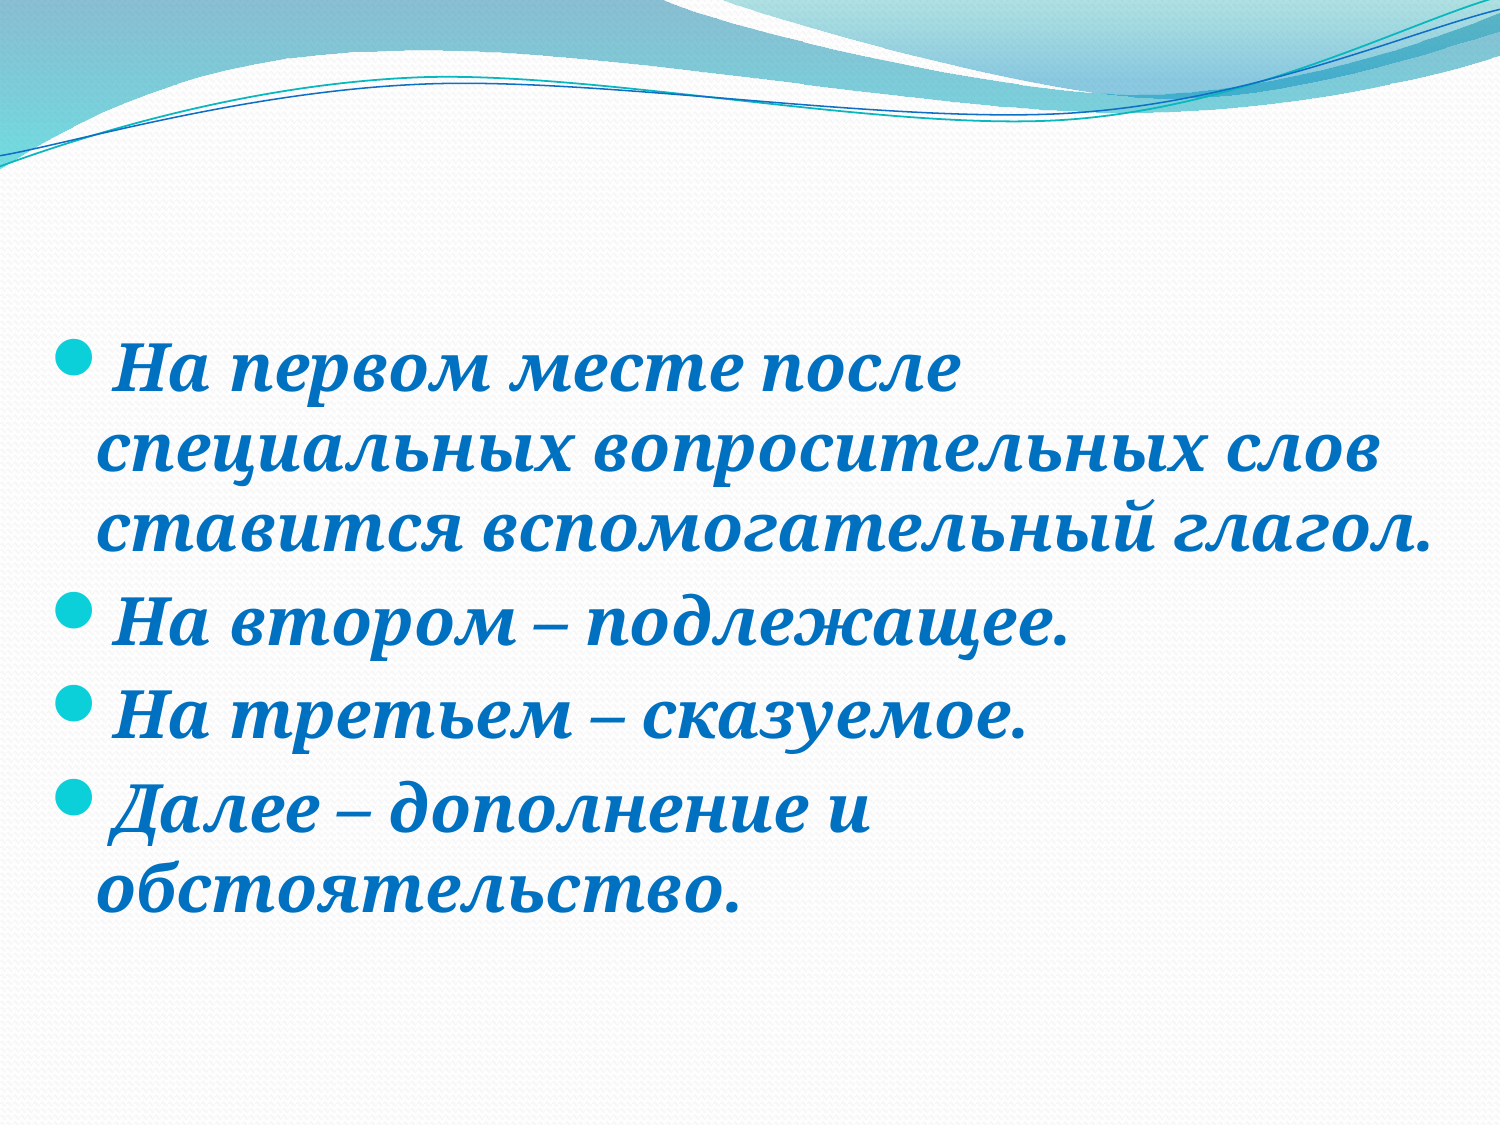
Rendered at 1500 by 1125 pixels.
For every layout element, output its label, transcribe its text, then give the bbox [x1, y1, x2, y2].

list На первом месте после специальных вопросительных слов ставится вспомогательный глагол. На втором – подлежащее. На третьем – сказуемое. Далее – дополнение и обстоятельство. [35, 317, 1454, 1038]
